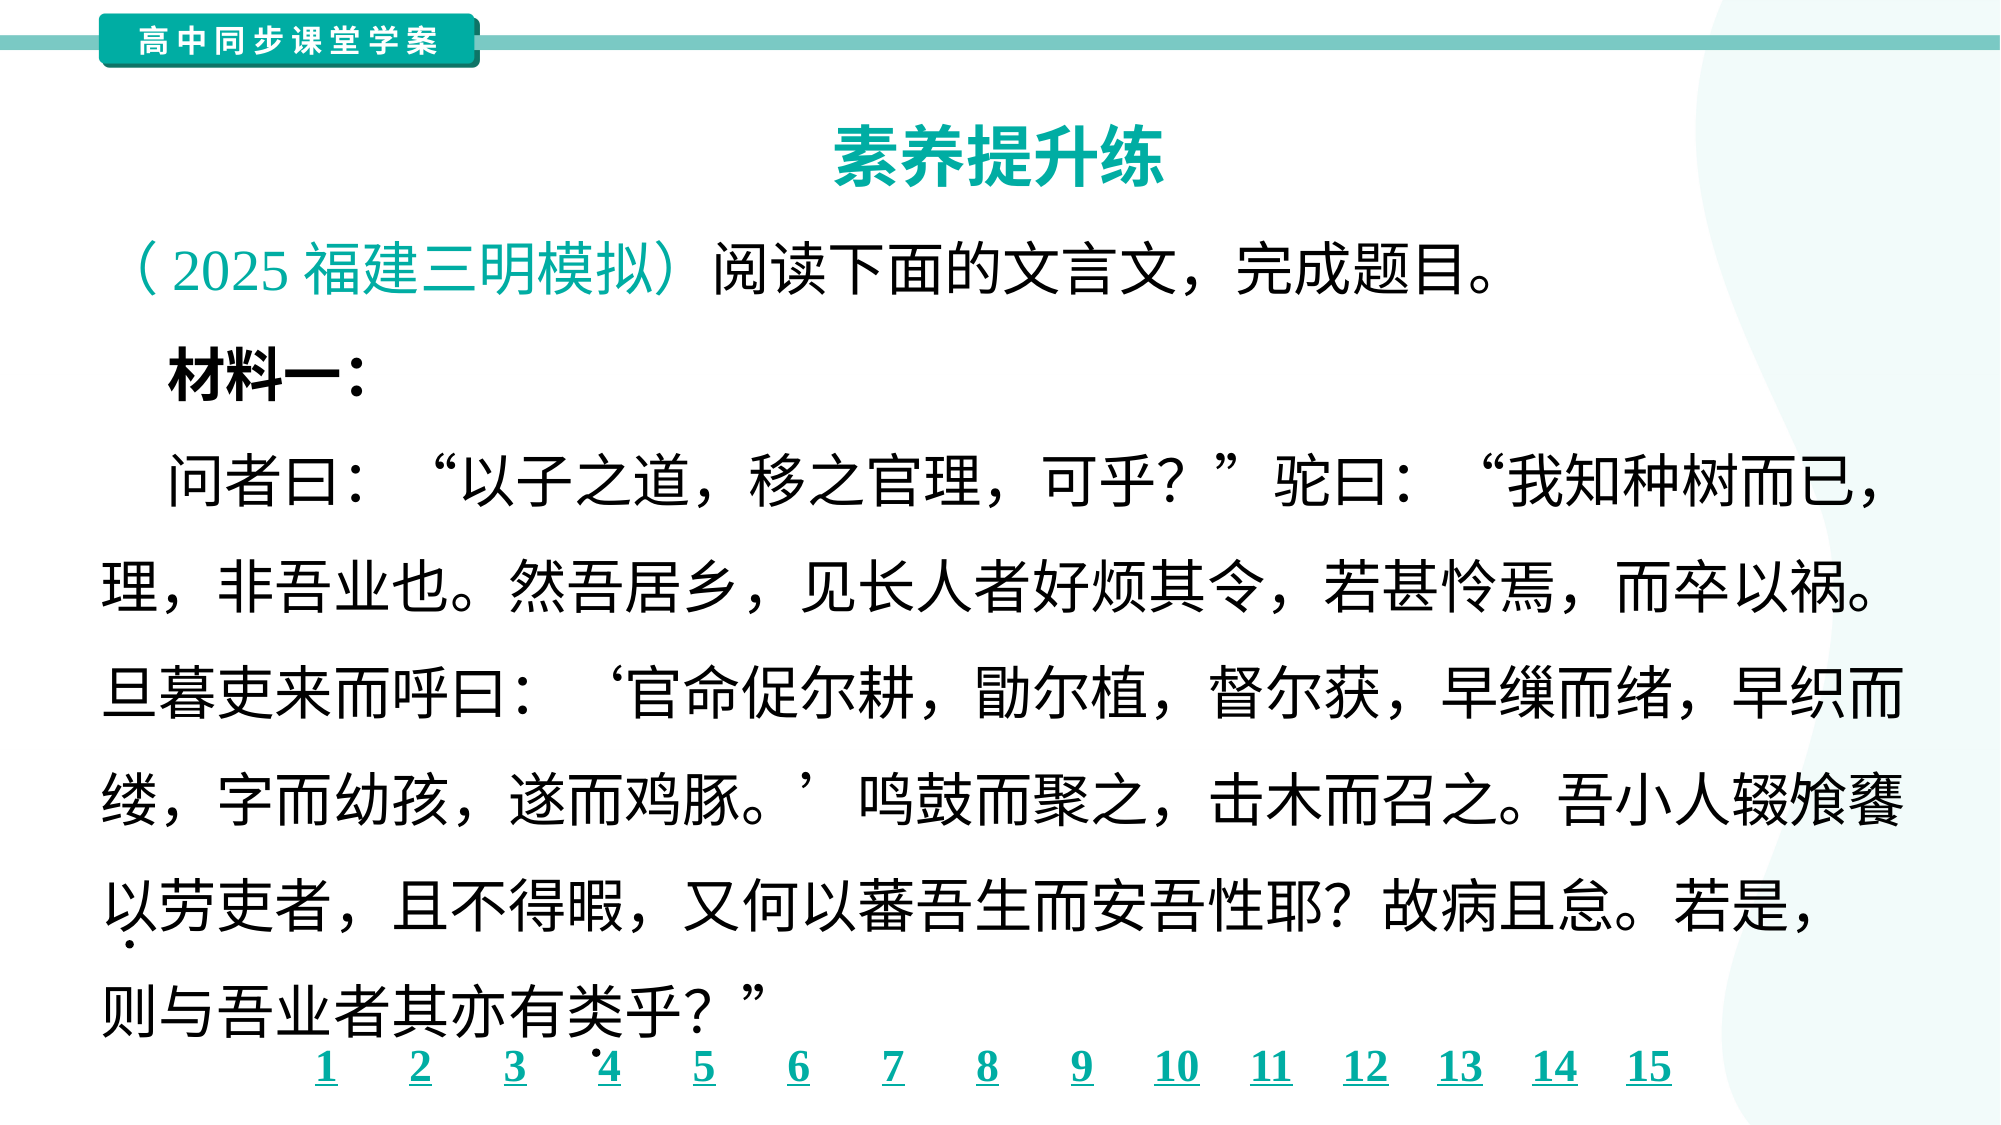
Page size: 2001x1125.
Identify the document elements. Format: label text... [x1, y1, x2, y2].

text_box 素养提升练 [100, 76, 1899, 184]
text_box [125, 940, 134, 949]
text_box [592, 1048, 601, 1057]
text_box （2025福建三明模拟）阅读下面的文言文，完成题目。 材料一： 问者曰：“以子之道，移之官理，可乎？”驼曰：“我知种树而已， 理，非吾业也。然吾居乡，见长人者好烦其令，若甚怜焉，而卒以祸。 旦暮吏来而呼曰：‘官命促尔耕，勖尔植，督尔获，早缫而绪，早织而 缕，字而幼孩，遂而鸡豚。’鸣鼓而聚之，击木而召之。吾小人辍飧饔 以劳吏者，且不得暇，又何以蕃吾生而安吾性耶？故病且怠。若是， 则与吾业者其亦有类乎？” [100, 195, 1899, 1046]
picture [0, 0, 2000, 1125]
